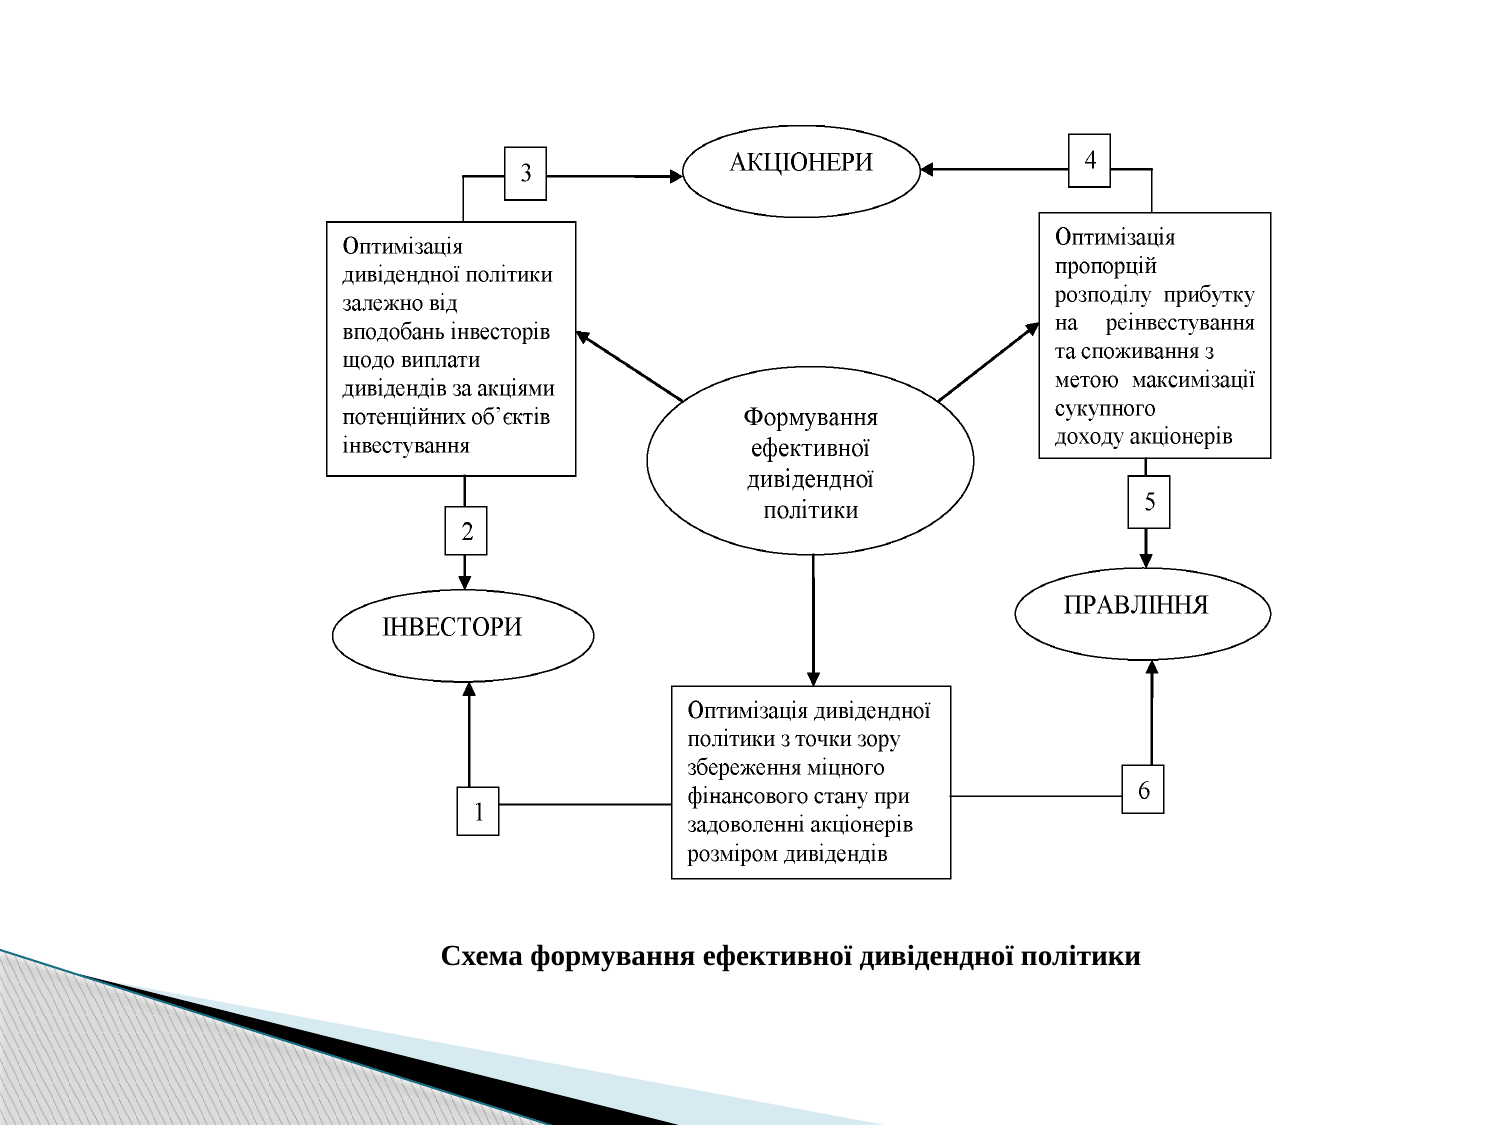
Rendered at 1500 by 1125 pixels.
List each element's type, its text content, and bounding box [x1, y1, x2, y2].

text_box Схема формування ефективної дивідендної політики [336, 928, 1247, 979]
picture [312, 125, 1290, 901]
